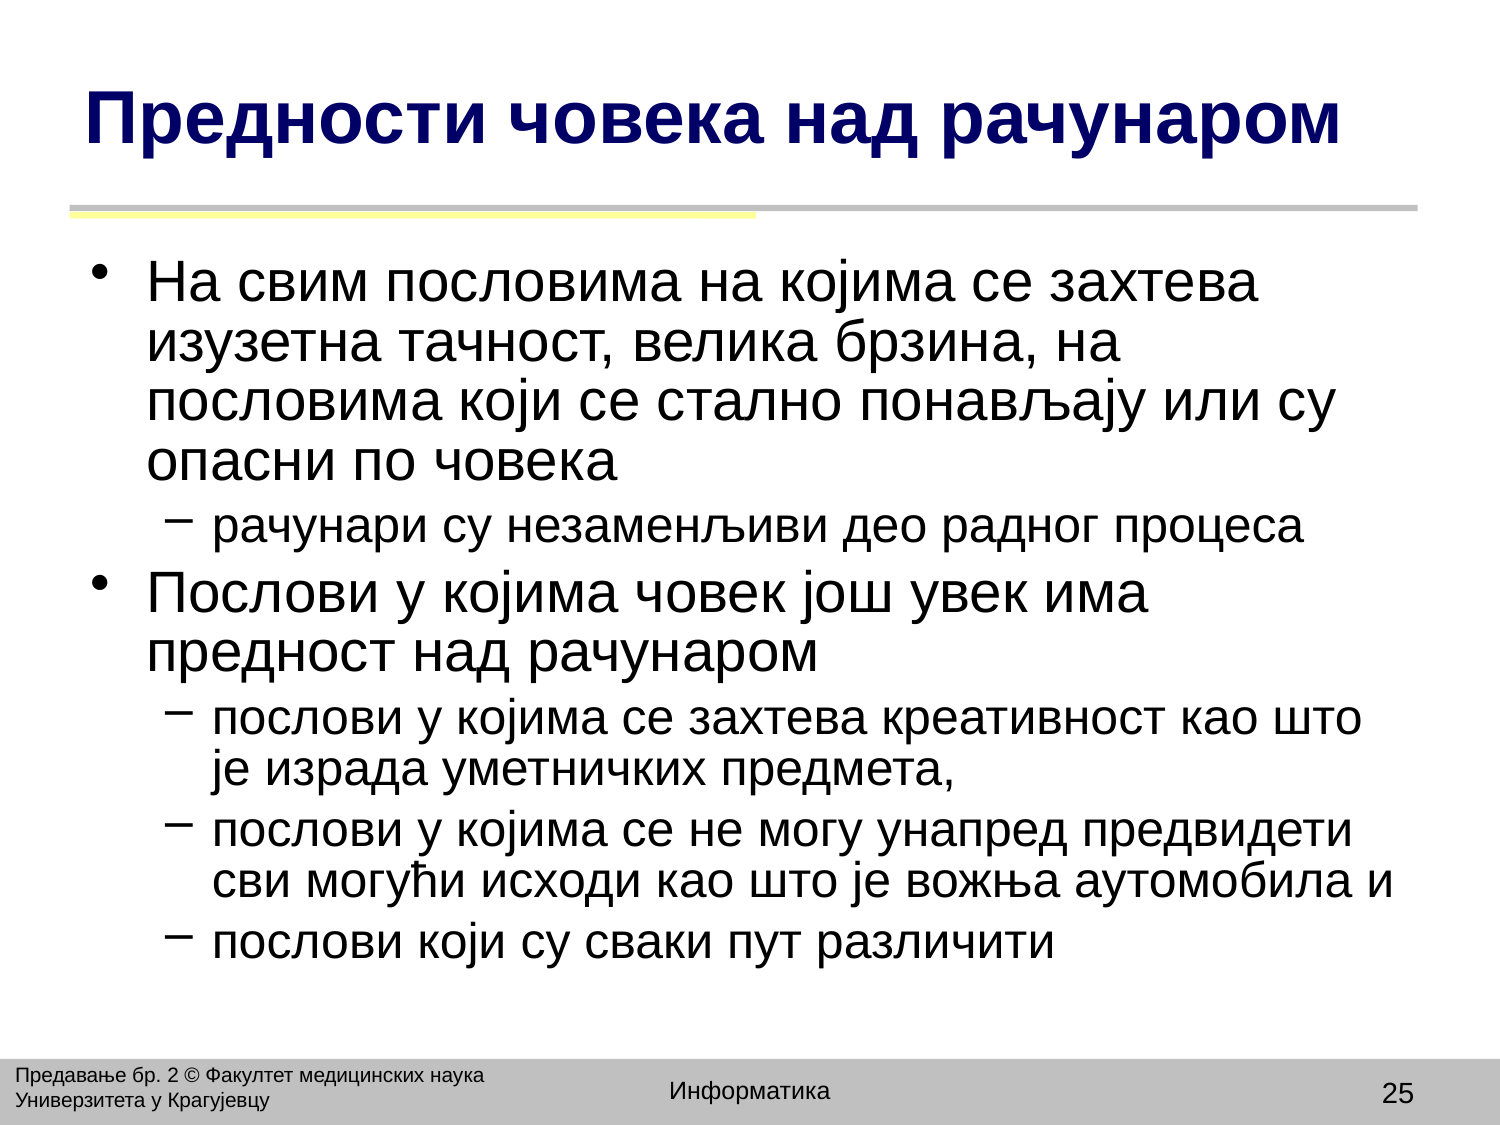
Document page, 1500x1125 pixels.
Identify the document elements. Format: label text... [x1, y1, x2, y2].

slide_number 25 [1079, 1066, 1430, 1125]
footer Информатика [512, 1066, 988, 1125]
list На свим пословима на којима се захтева изузетна тачност, велика брзина, на пословима који се стално понављају или су опасни по човека рачунари су незаменљиви део радног процеса Послови у којима човек још увек има предност над рачунаром послови у којима се захтева креативност као што је израда уметничких предмета, послови у којима се не могу унапред предвидети сви могући исходи као што је вожња аутомобила и послови који су сваки пут различити [74, 246, 1426, 1023]
title Предности човека над рачунаром [69, 19, 1426, 208]
slide_number Предавање бр. 2 © Факултет медицинских наука Универзитета у Крагујевцу [0, 1053, 607, 1108]
